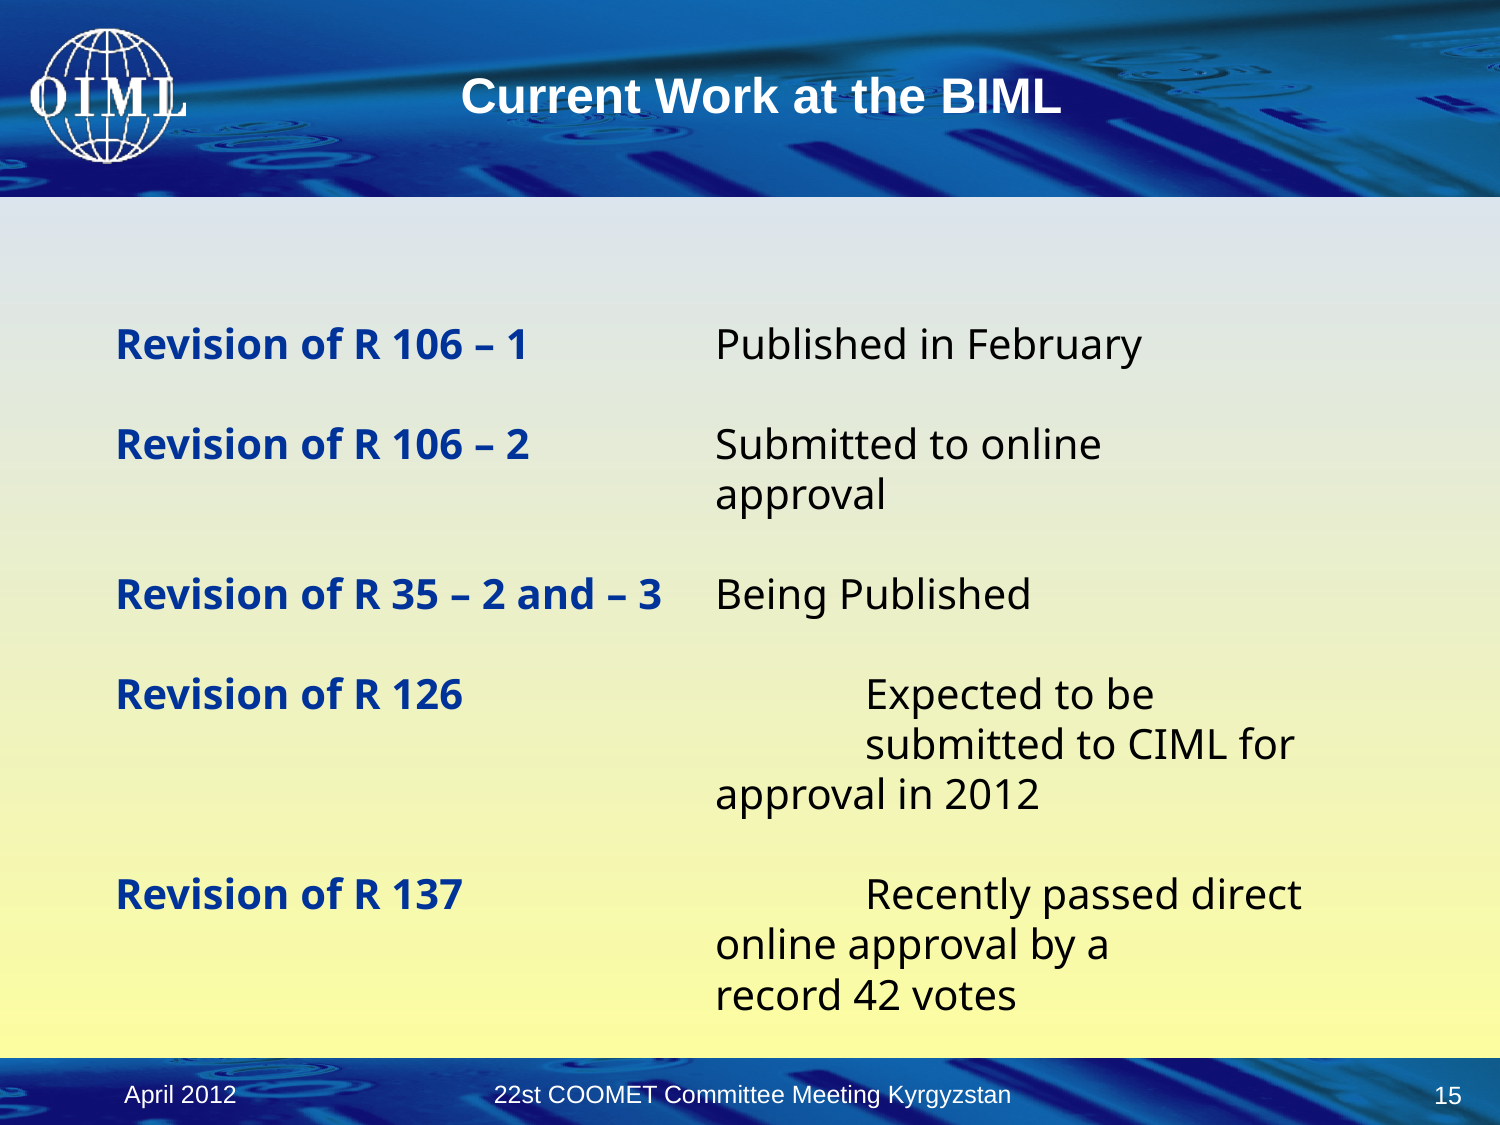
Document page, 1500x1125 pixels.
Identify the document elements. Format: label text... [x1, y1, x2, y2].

footer 22st COOMET Committee Meeting Kyrgyzstan [369, 1071, 1137, 1117]
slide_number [29, 1071, 325, 1117]
list Revision of R 106 – 1 Published in February Revision of R 106 – 2 Submitted to online approval Revision of R 35 – 2 and – 3 Being Published Revision of R 126 Expected to be submitted to CIML for approval in 2012 Revision of R 137 Recently passed direct online approval by a record 42 votes [100, 255, 1400, 1047]
title Current Work at the BIML [194, 0, 1329, 188]
slide_number 15 [1181, 1071, 1478, 1117]
picture [0, 0, 1500, 197]
picture [0, 1058, 1500, 1125]
